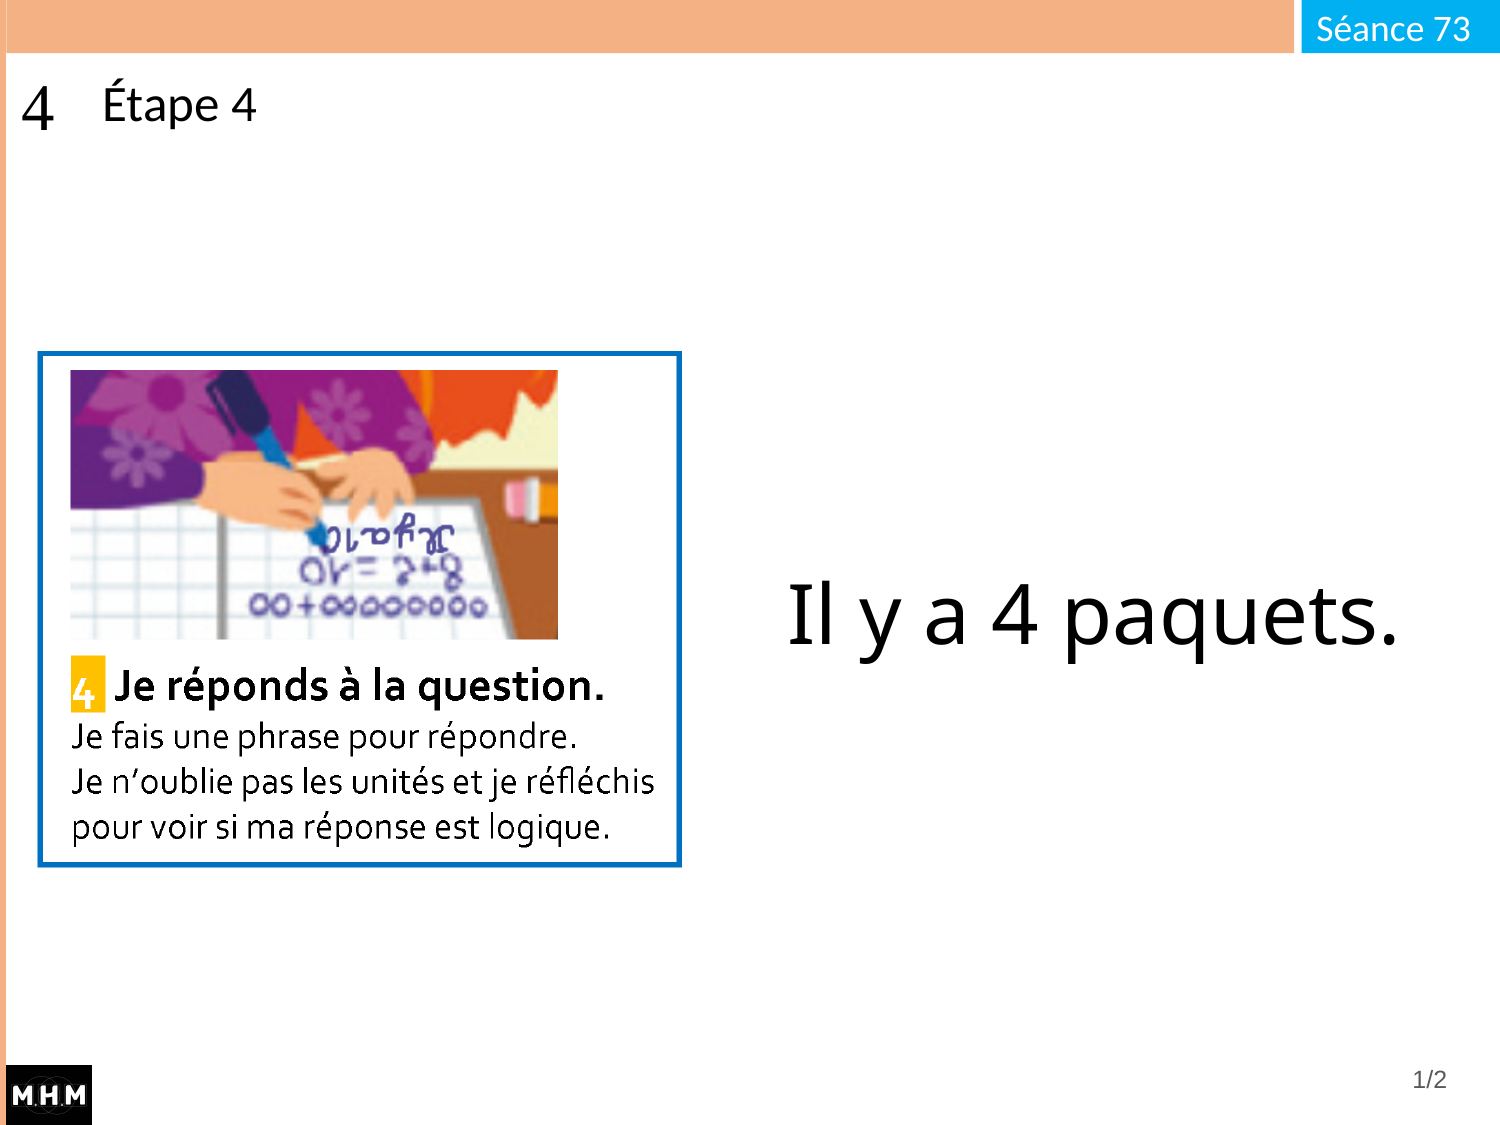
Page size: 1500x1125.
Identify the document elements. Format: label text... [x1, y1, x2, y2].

picture [6, 1065, 92, 1125]
title Étape 4 [87, 32, 1382, 140]
text_box 1/2 [1397, 1056, 1463, 1102]
picture [34, 350, 684, 869]
text_box Il y a 4 paquets. [773, 554, 1441, 669]
